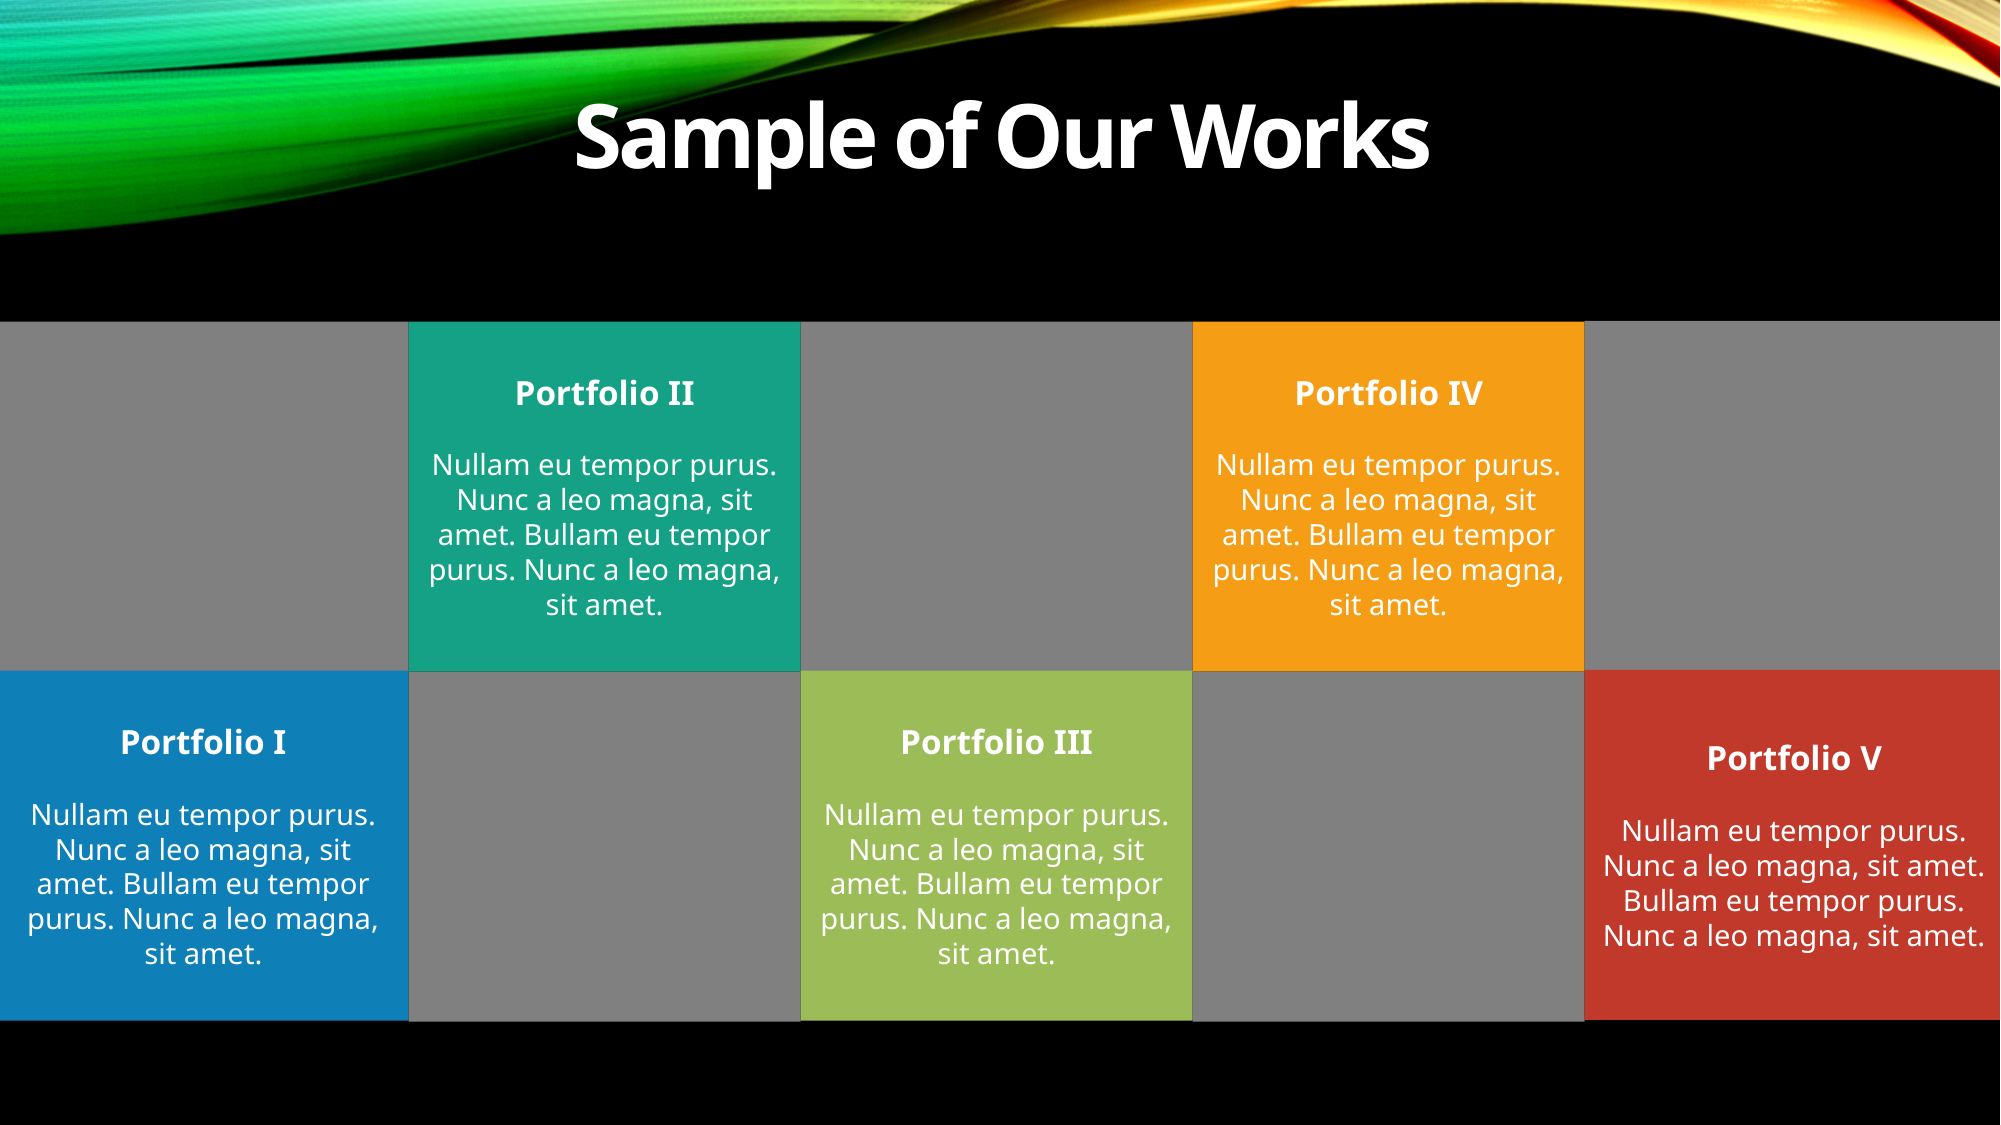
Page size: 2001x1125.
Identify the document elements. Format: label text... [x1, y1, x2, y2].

text_box Portfolio III Nullam eu tempor purus. Nunc a leo magna, sit amet. Bullam eu tempor purus. Nunc a leo magna, sit amet. [800, 670, 1192, 1022]
text_box [800, 321, 1192, 670]
text_box [408, 671, 802, 1023]
text_box Portfolio I Nullam eu tempor purus. Nunc a leo magna, sit amet. Bullam eu tempor purus. Nunc a leo magna, sit amet. [0, 670, 408, 1022]
picture [0, 0, 2000, 237]
text_box Portfolio V Nullam eu tempor purus. Nunc a leo magna, sit amet. Bullam eu tempor purus. Nunc a leo magna, sit amet. [1584, 669, 2000, 1021]
text_box [1192, 671, 1586, 1023]
text_box Portfolio II Nullam eu tempor purus. Nunc a leo magna, sit amet. Bullam eu tempor purus. Nunc a leo magna, sit amet. [408, 321, 800, 671]
text_box [0, 321, 408, 670]
text_box Portfolio IV Nullam eu tempor purus. Nunc a leo magna, sit amet. Bullam eu tempor purus. Nunc a leo magna, sit amet. [1192, 321, 1584, 671]
text_box [1584, 320, 2000, 669]
text_box Sample of Our Works [563, 74, 1444, 192]
